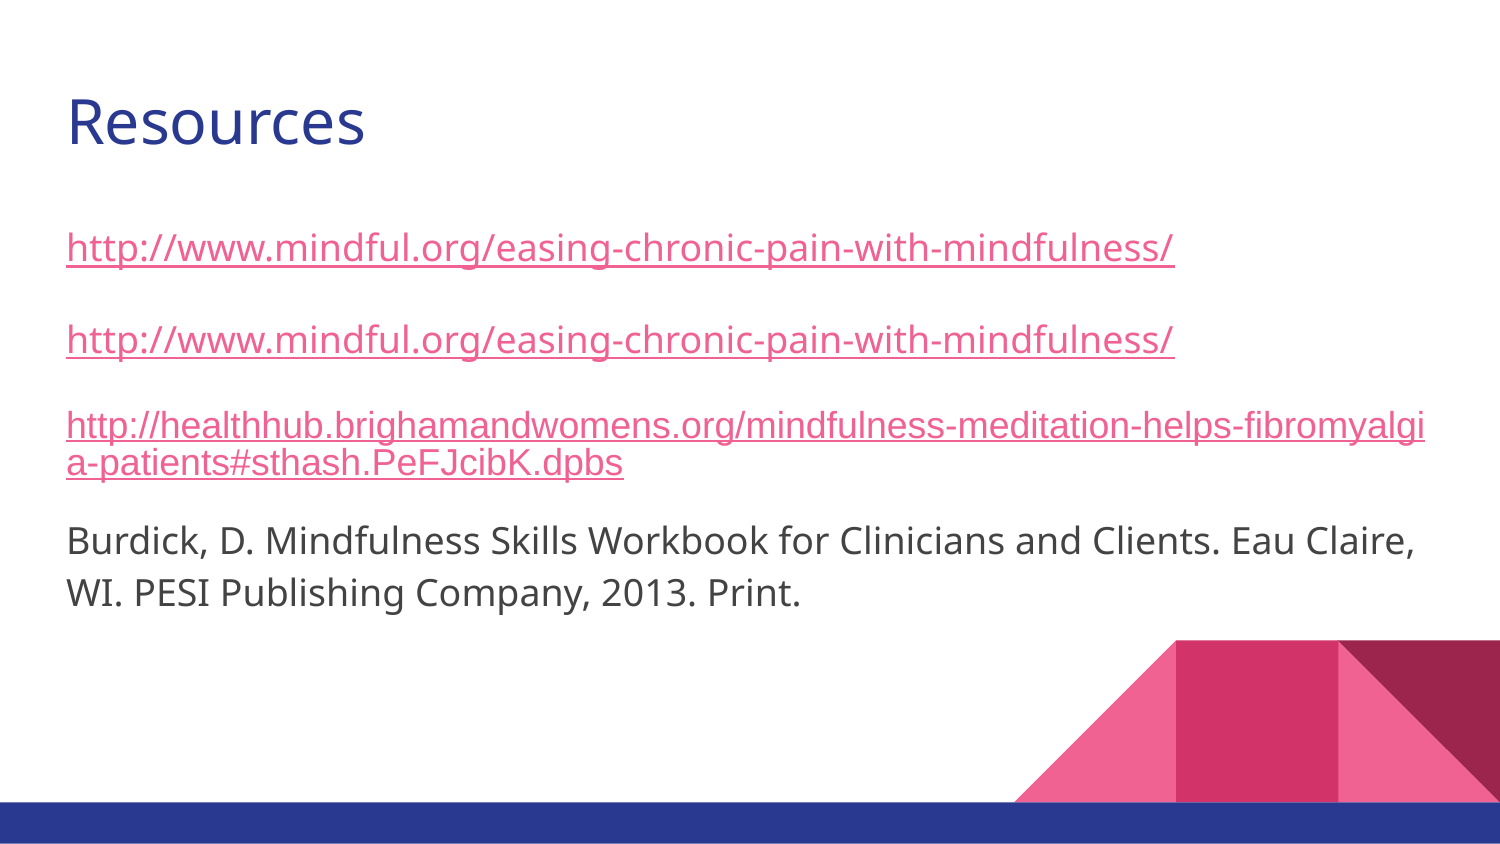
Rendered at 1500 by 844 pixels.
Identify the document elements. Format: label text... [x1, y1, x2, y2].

title Resources [51, 67, 1449, 167]
list http://www.mindful.org/easing-chronic-pain-with-mindfulness/ http://www.mindful.org/easing-chronic-pain-with-mindfulness/ http://healthhub.brighamandwomens.org/mindfulness-meditation-helps-fibromyalgia-patients#sthash.PeFJcibK.dpbs Burdick, D. Mindfulness Skills Workbook for Clinicians and Clients. Eau Claire, WI. PESI Publishing Company, 2013. Print. [51, 201, 1449, 750]
